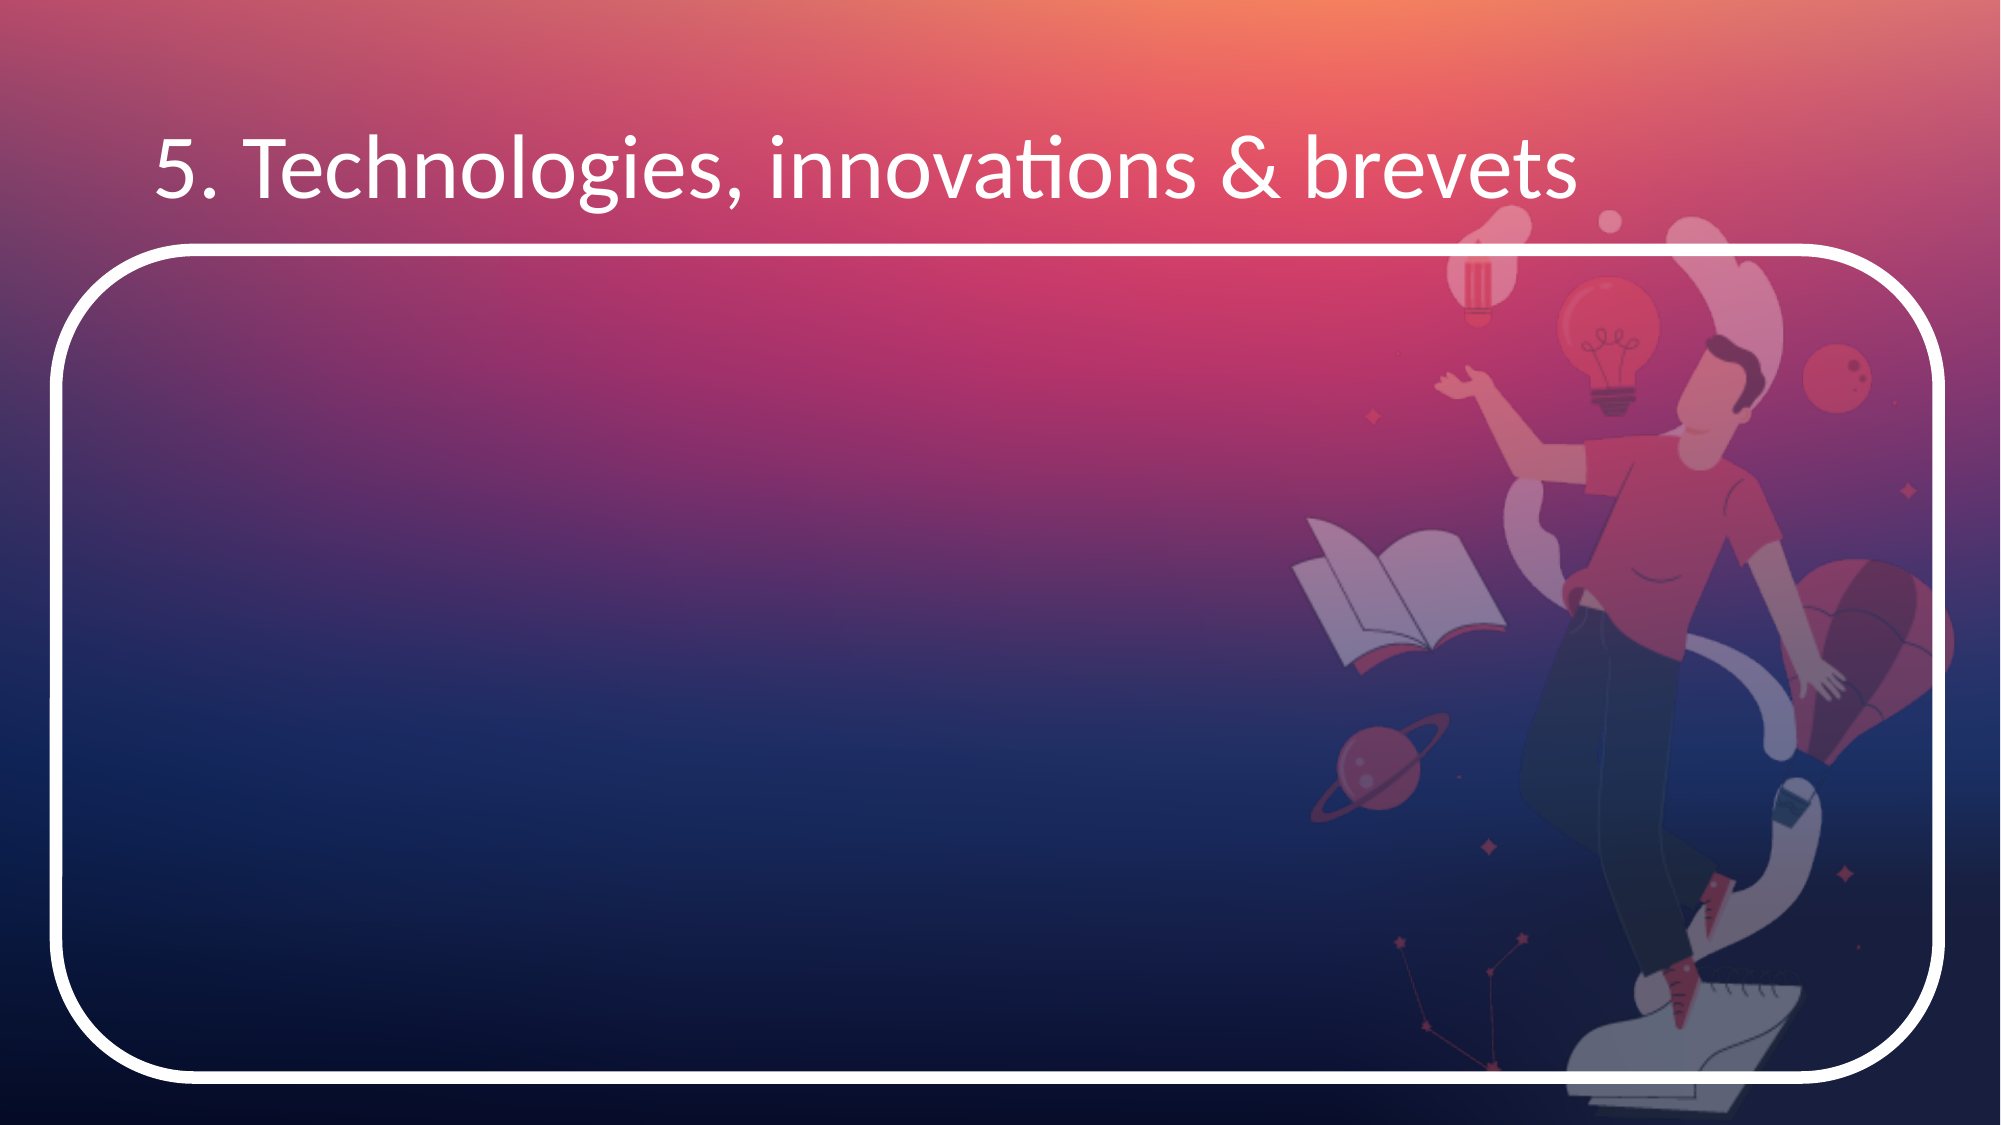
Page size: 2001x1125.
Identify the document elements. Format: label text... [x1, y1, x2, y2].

title 5. Technologies, innovations & brevets [137, 59, 1863, 261]
picture [0, 0, 2001, 1125]
text_box [55, 249, 1116, 1078]
